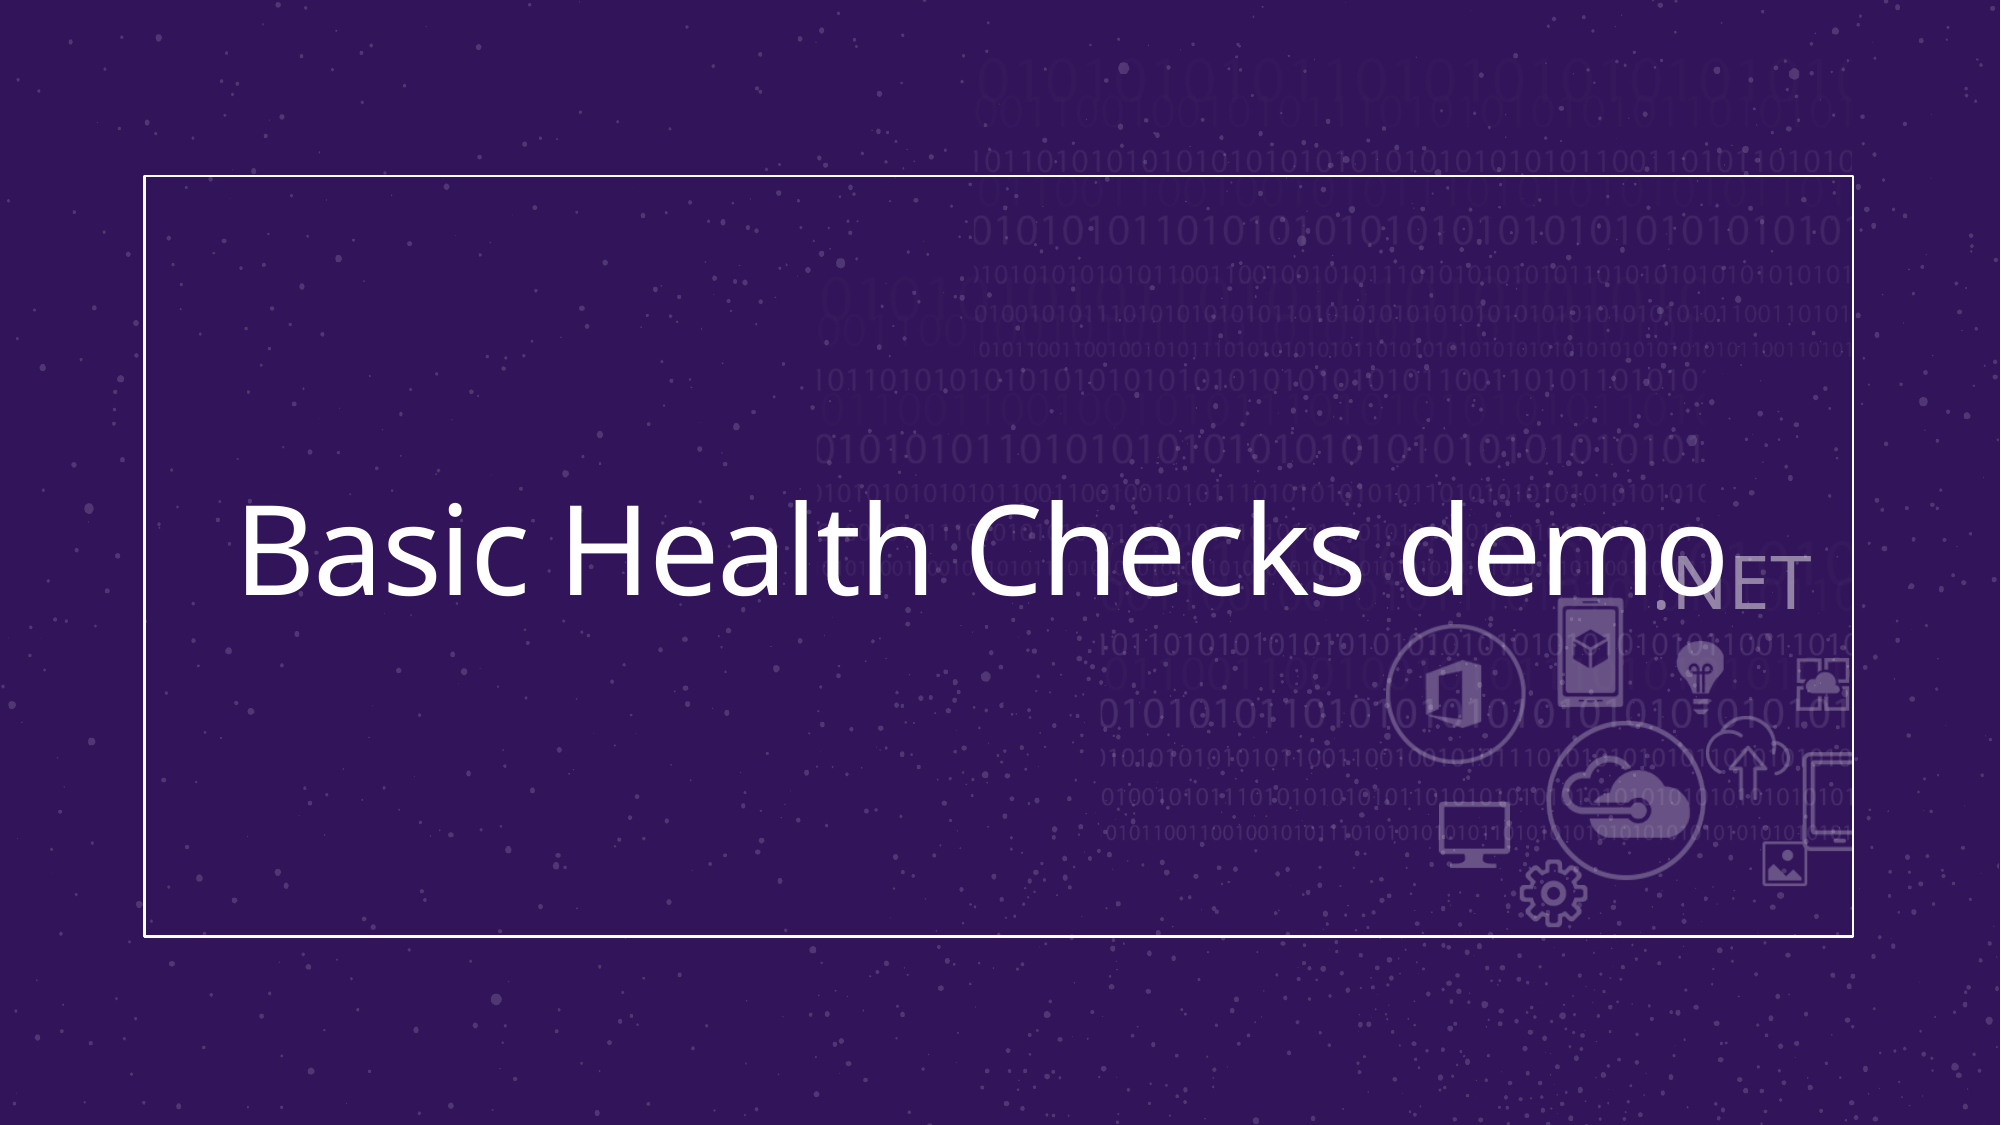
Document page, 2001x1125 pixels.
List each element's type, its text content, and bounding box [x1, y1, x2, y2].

title Basic Health Checks demo [210, 472, 1853, 640]
picture [1, 0, 1999, 1125]
